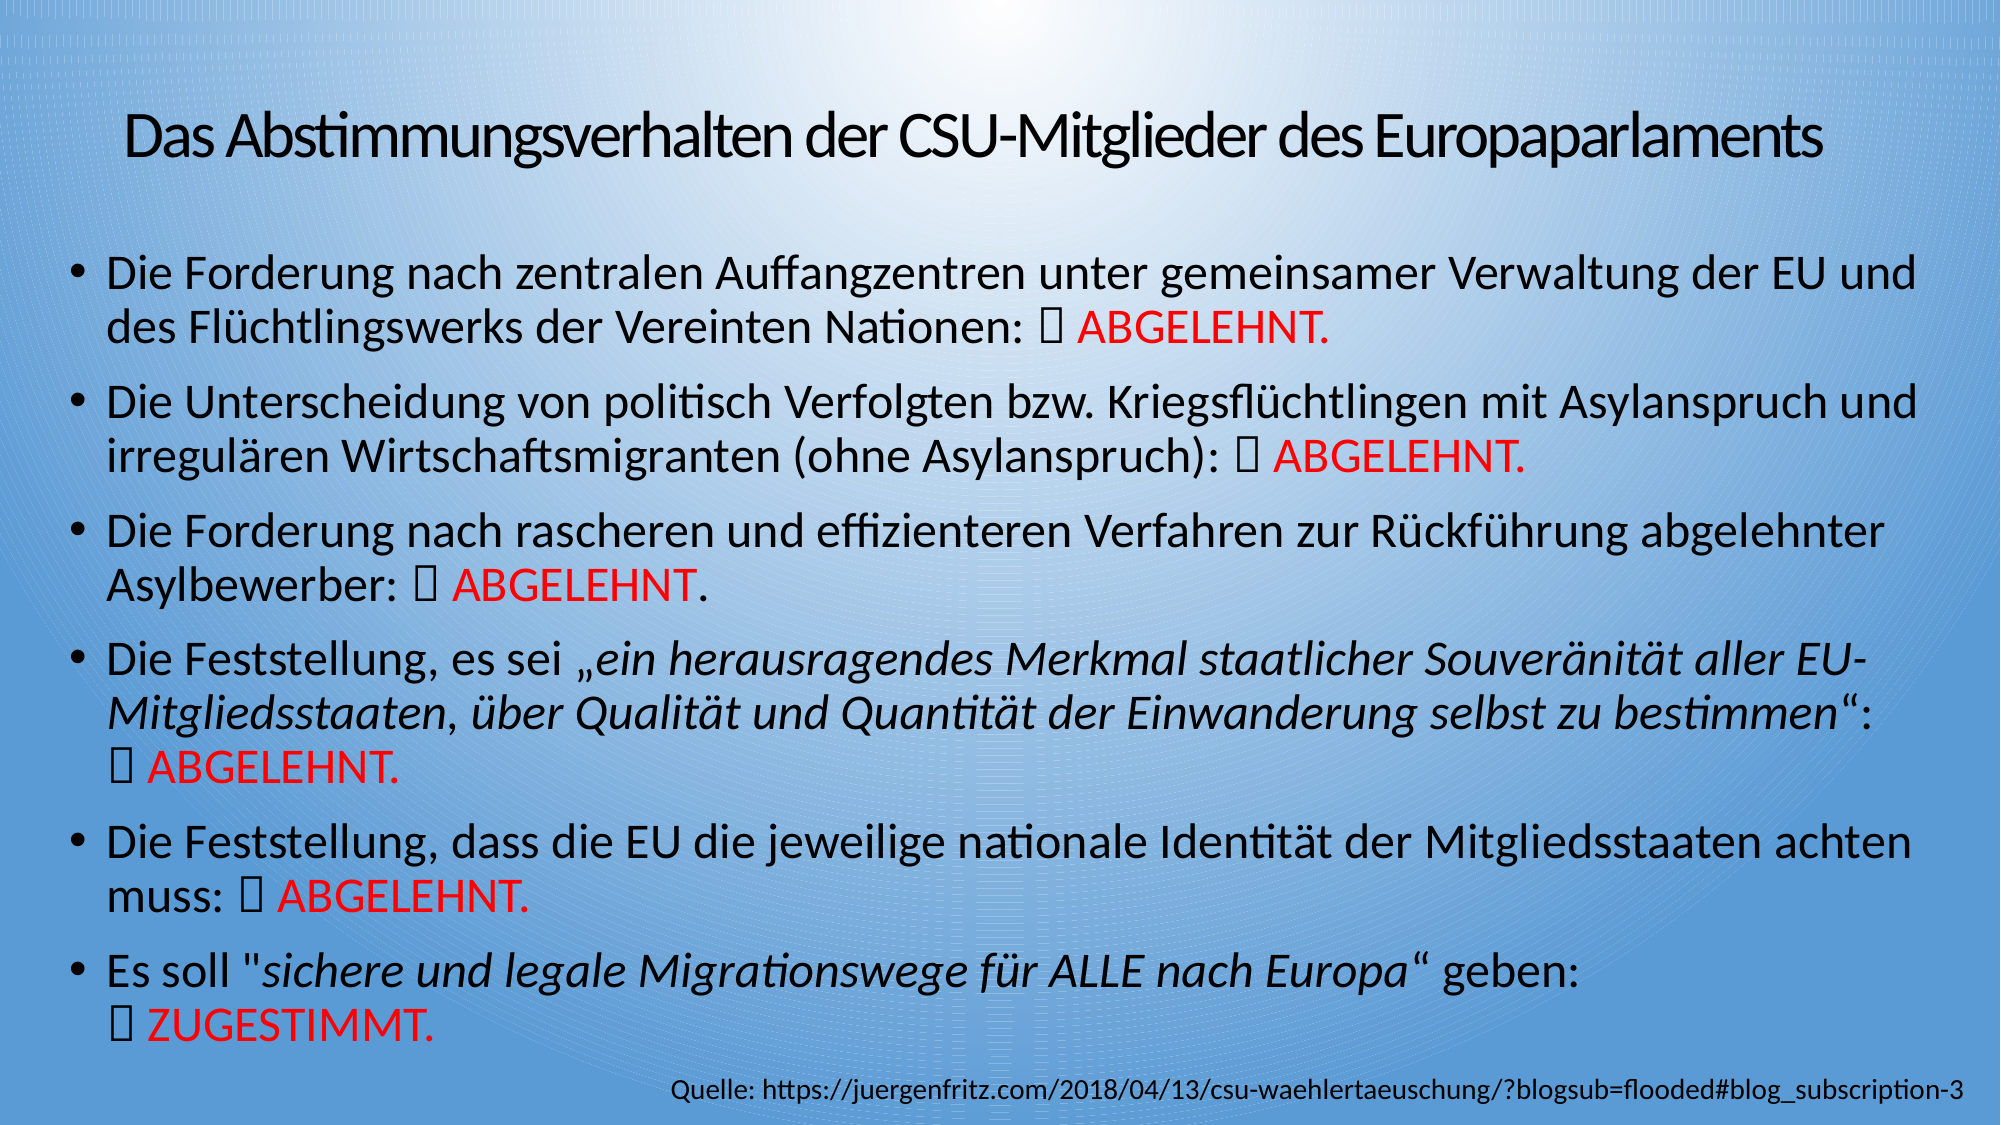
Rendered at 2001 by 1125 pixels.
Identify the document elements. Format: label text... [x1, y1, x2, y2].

list Die Forderung nach zentralen Auffangzentren unter gemeinsamer Verwaltung der EU und des Flüchtlingswerks der Vereinten Nationen:  ABGELEHNT. Die Unterscheidung von politisch Verfolgten bzw. Kriegsflüchtlingen mit Asylanspruch und irregulären Wirtschaftsmigranten (ohne Asylanspruch):  ABGELEHNT. Die Forderung nach rascheren und effizienteren Verfahren zur Rückführung abgelehnter Asylbewerber:  ABGELEHNT. Die Feststellung, es sei „ein herausragendes Merkmal staatlicher Souveränität aller EU-Mitgliedsstaaten, über Qualität und Quantität der Einwanderung selbst zu bestimmen“:  ABGELEHNT. Die Feststellung, dass die EU die jeweilige nationale Identität der Mitgliedsstaaten achten muss:  ABGELEHNT. Es soll "sichere und legale Migrationswege für ALLE nach Europa“ geben:  ZUGESTIMMT. [69, 237, 1929, 1053]
title Das Abstimmungsverhalten der CSU-Mitglieder des Europaparlaments [122, 34, 1929, 225]
text_box Quelle: https://juergenfritz.com/2018/04/13/csu-waehlertaeuschung/?blogsub=flooded#blog_subscription-3 [70, 1063, 1980, 1113]
